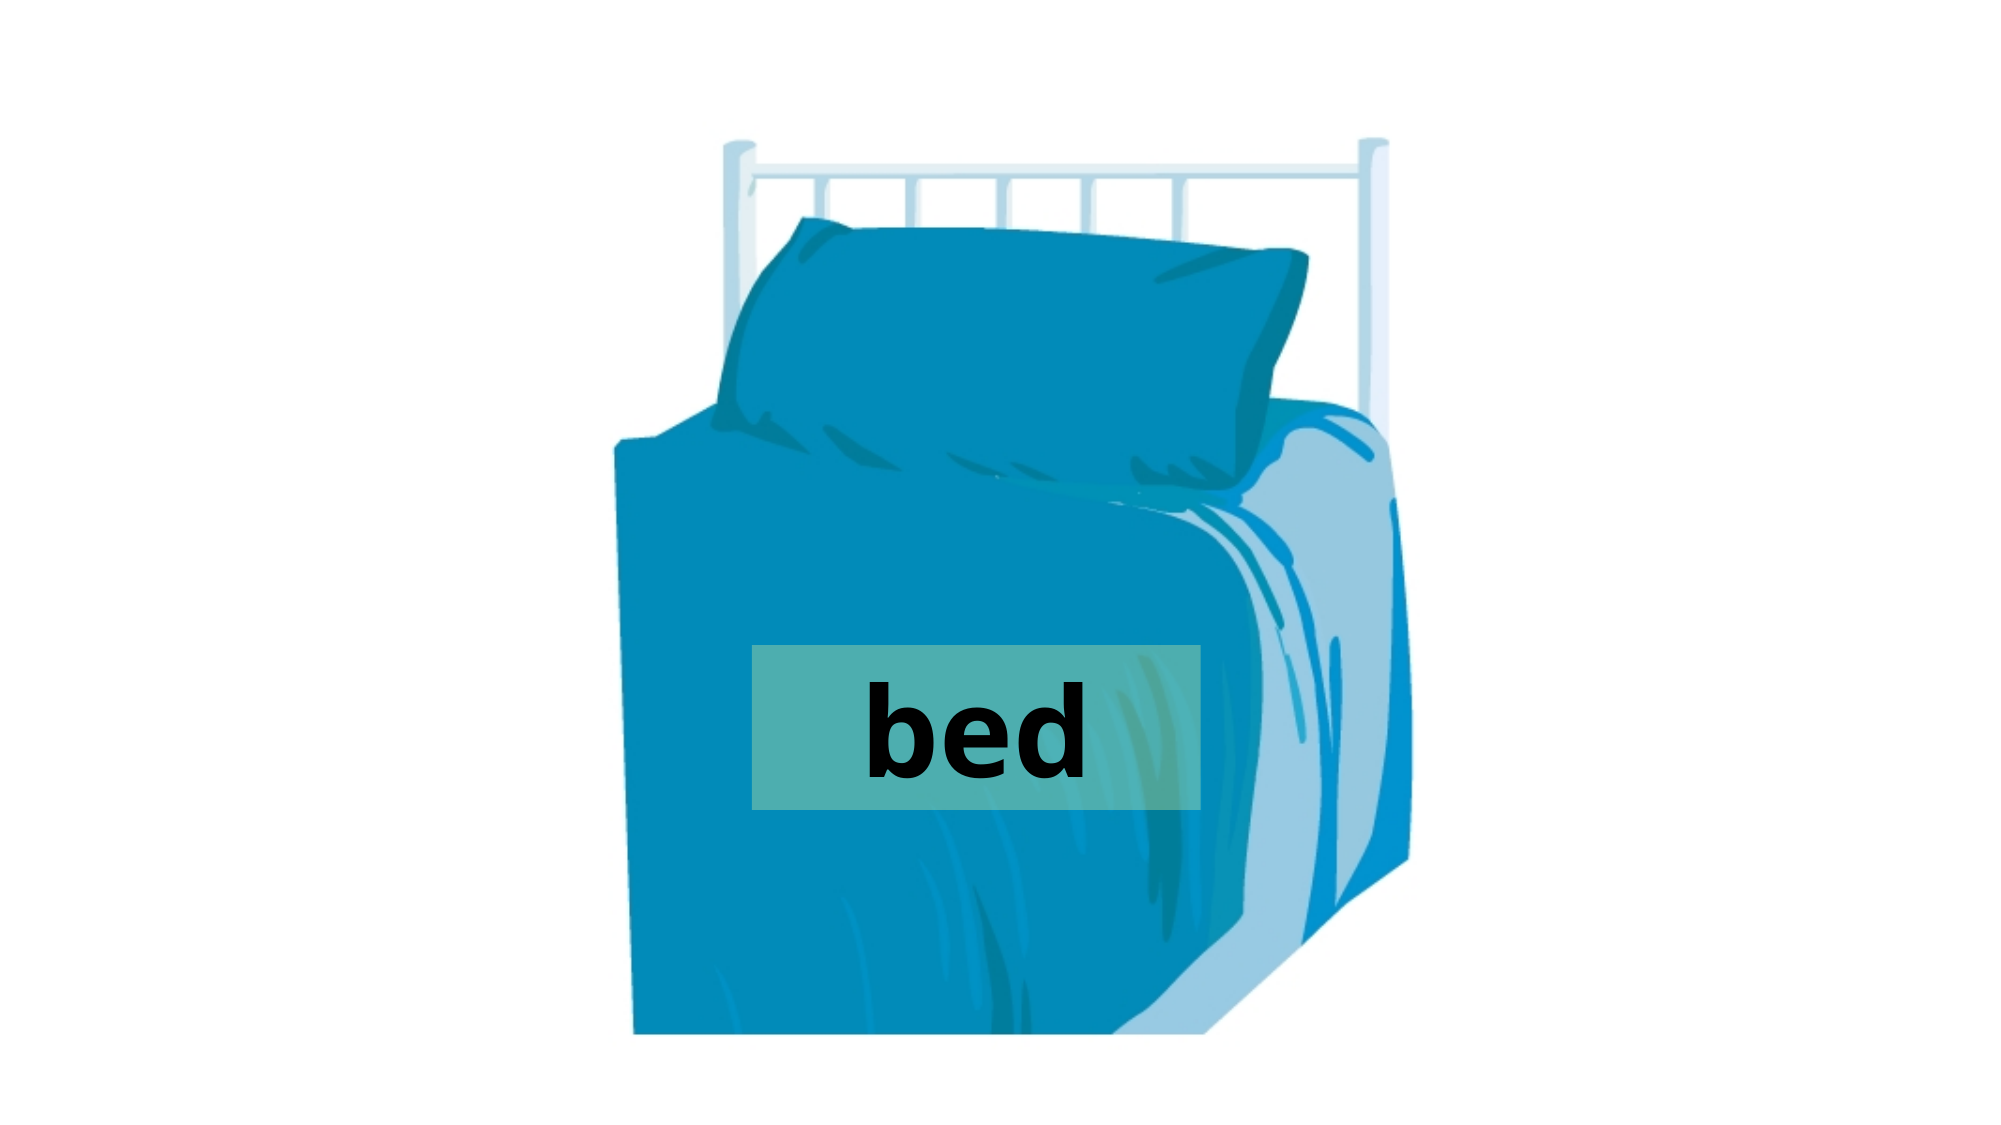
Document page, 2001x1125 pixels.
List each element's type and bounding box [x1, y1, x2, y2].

picture [249, 0, 1750, 1125]
